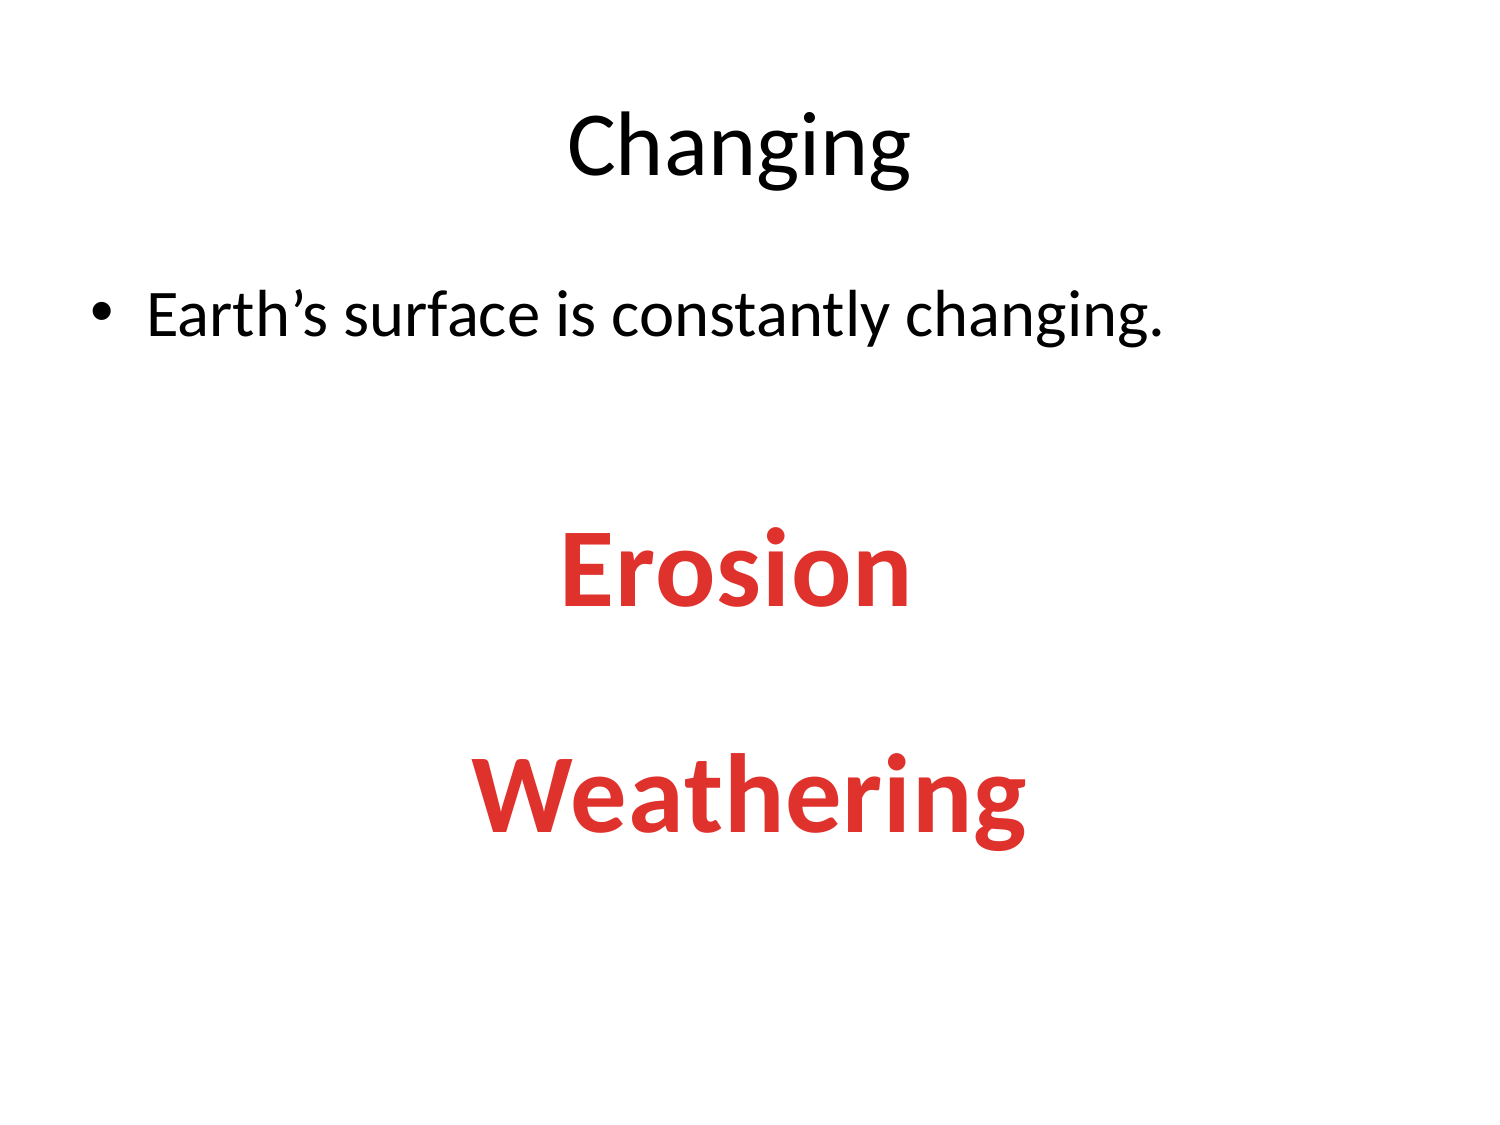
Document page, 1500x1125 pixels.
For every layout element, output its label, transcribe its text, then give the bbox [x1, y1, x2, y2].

text_box Weathering [456, 712, 1044, 863]
list Earth’s surface is constantly changing. [75, 262, 1425, 1005]
title Changing [75, 45, 1425, 233]
text_box Erosion [544, 486, 956, 637]
